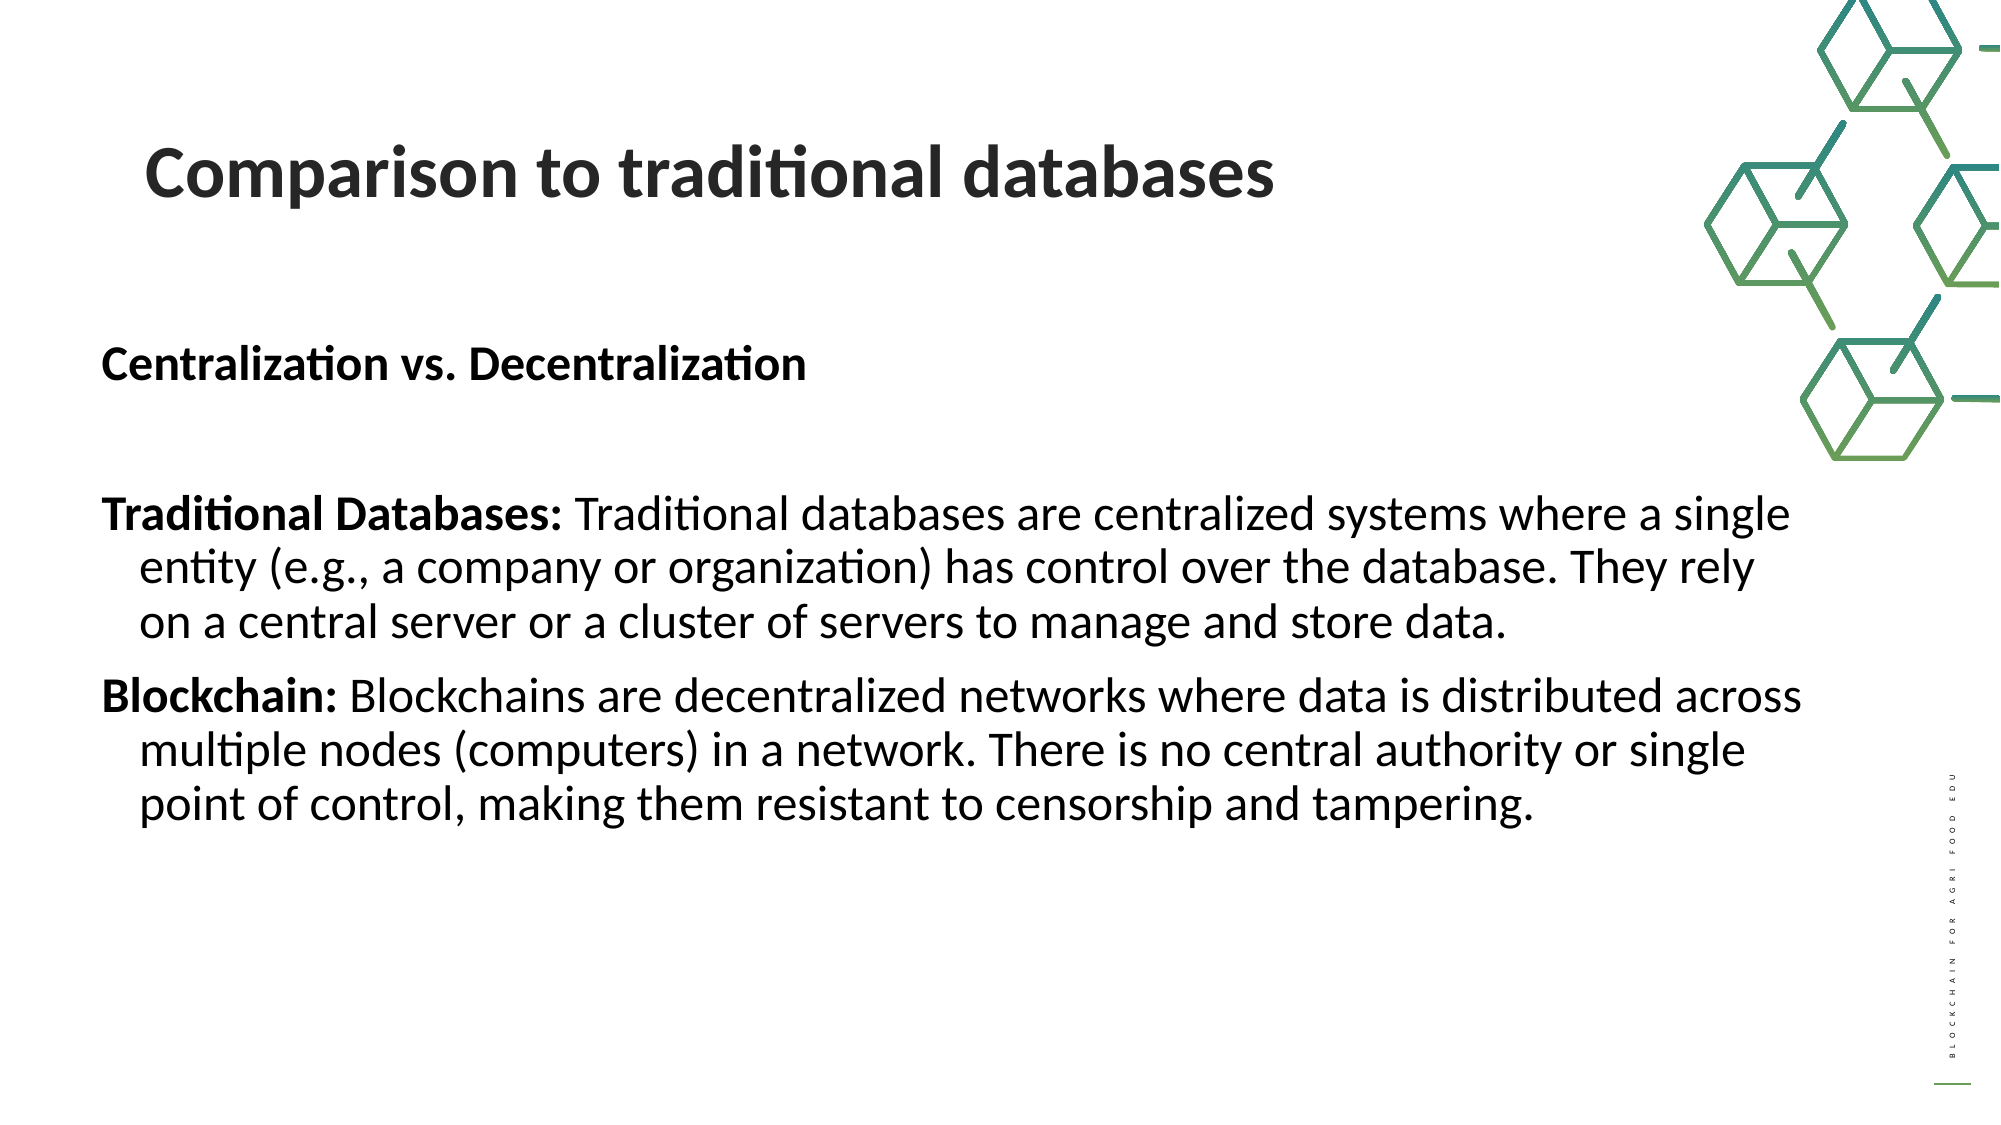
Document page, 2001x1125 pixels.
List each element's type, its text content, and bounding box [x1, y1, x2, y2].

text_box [1704, 0, 2000, 461]
list Centralization vs. Decentralization Traditional Databases: Traditional databases are centralized systems where a single entity (e.g., a company or organization) has control over the database. They rely on a central server or a cluster of servers to manage and store data. Blockchain: Blockchains are decentralized networks where data is distributed across multiple nodes (computers) in a network. There is no central authority or single point of control, making them resistant to censorship and tampering. [86, 329, 1825, 1100]
list Comparison to traditional databases [130, 124, 1704, 337]
